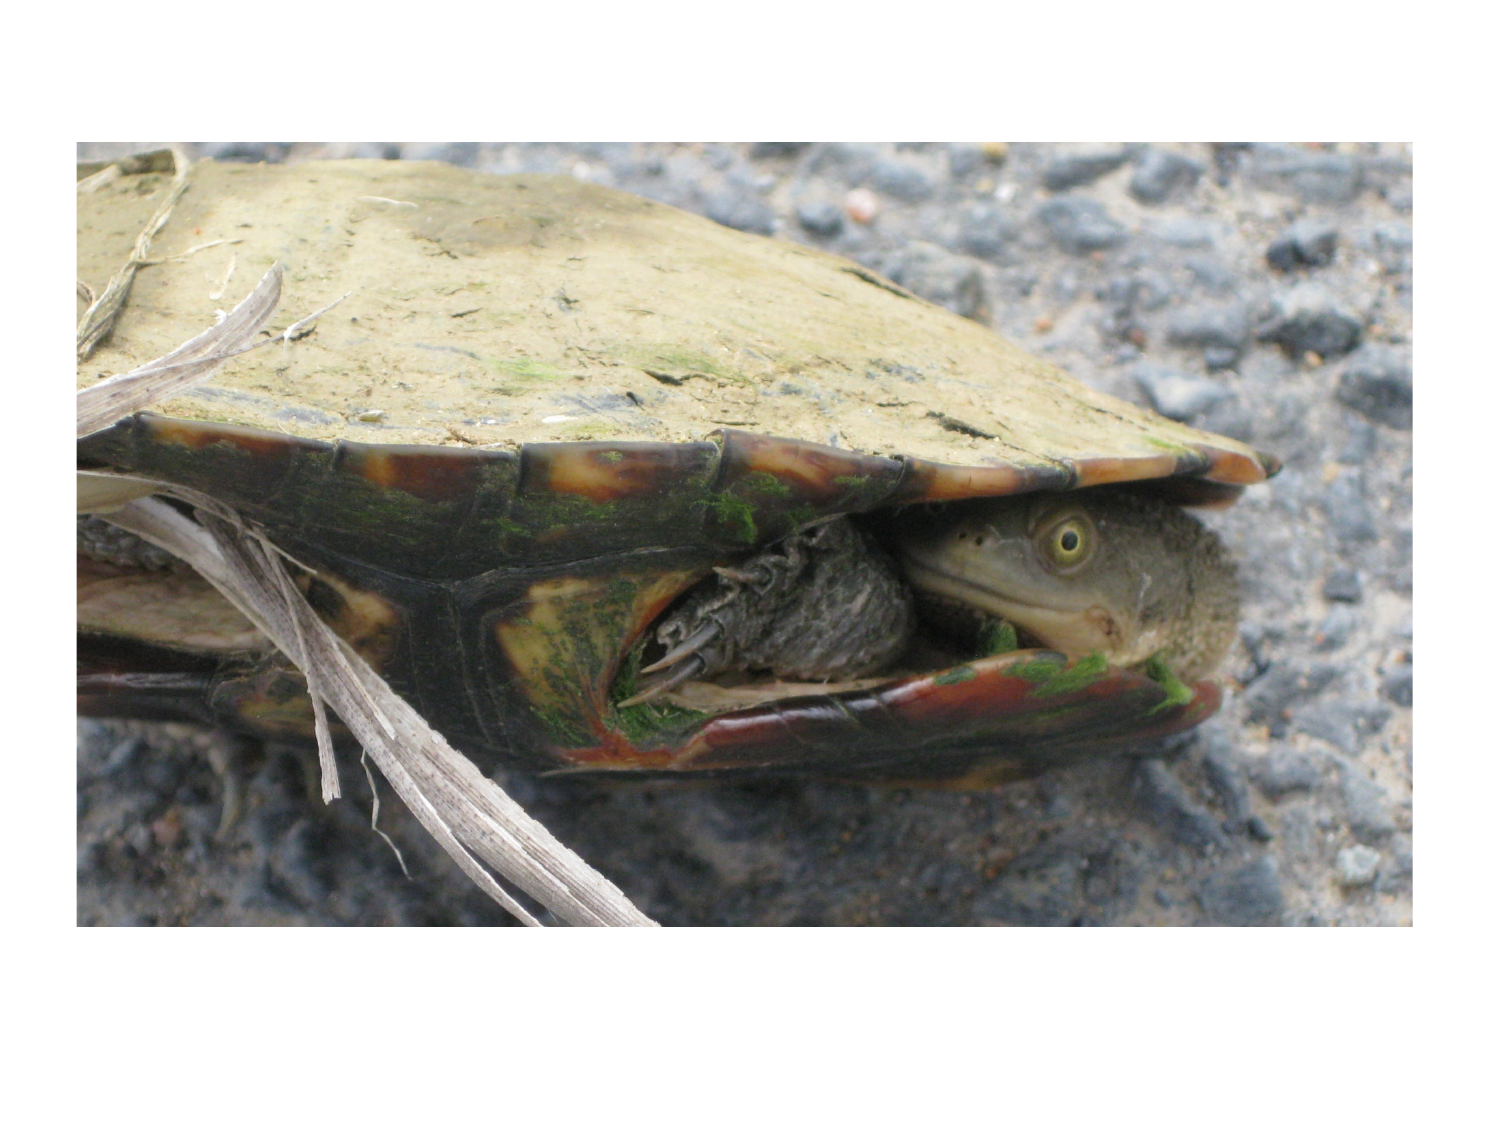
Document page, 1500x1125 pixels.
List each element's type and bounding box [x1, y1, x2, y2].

picture [76, 142, 1413, 927]
